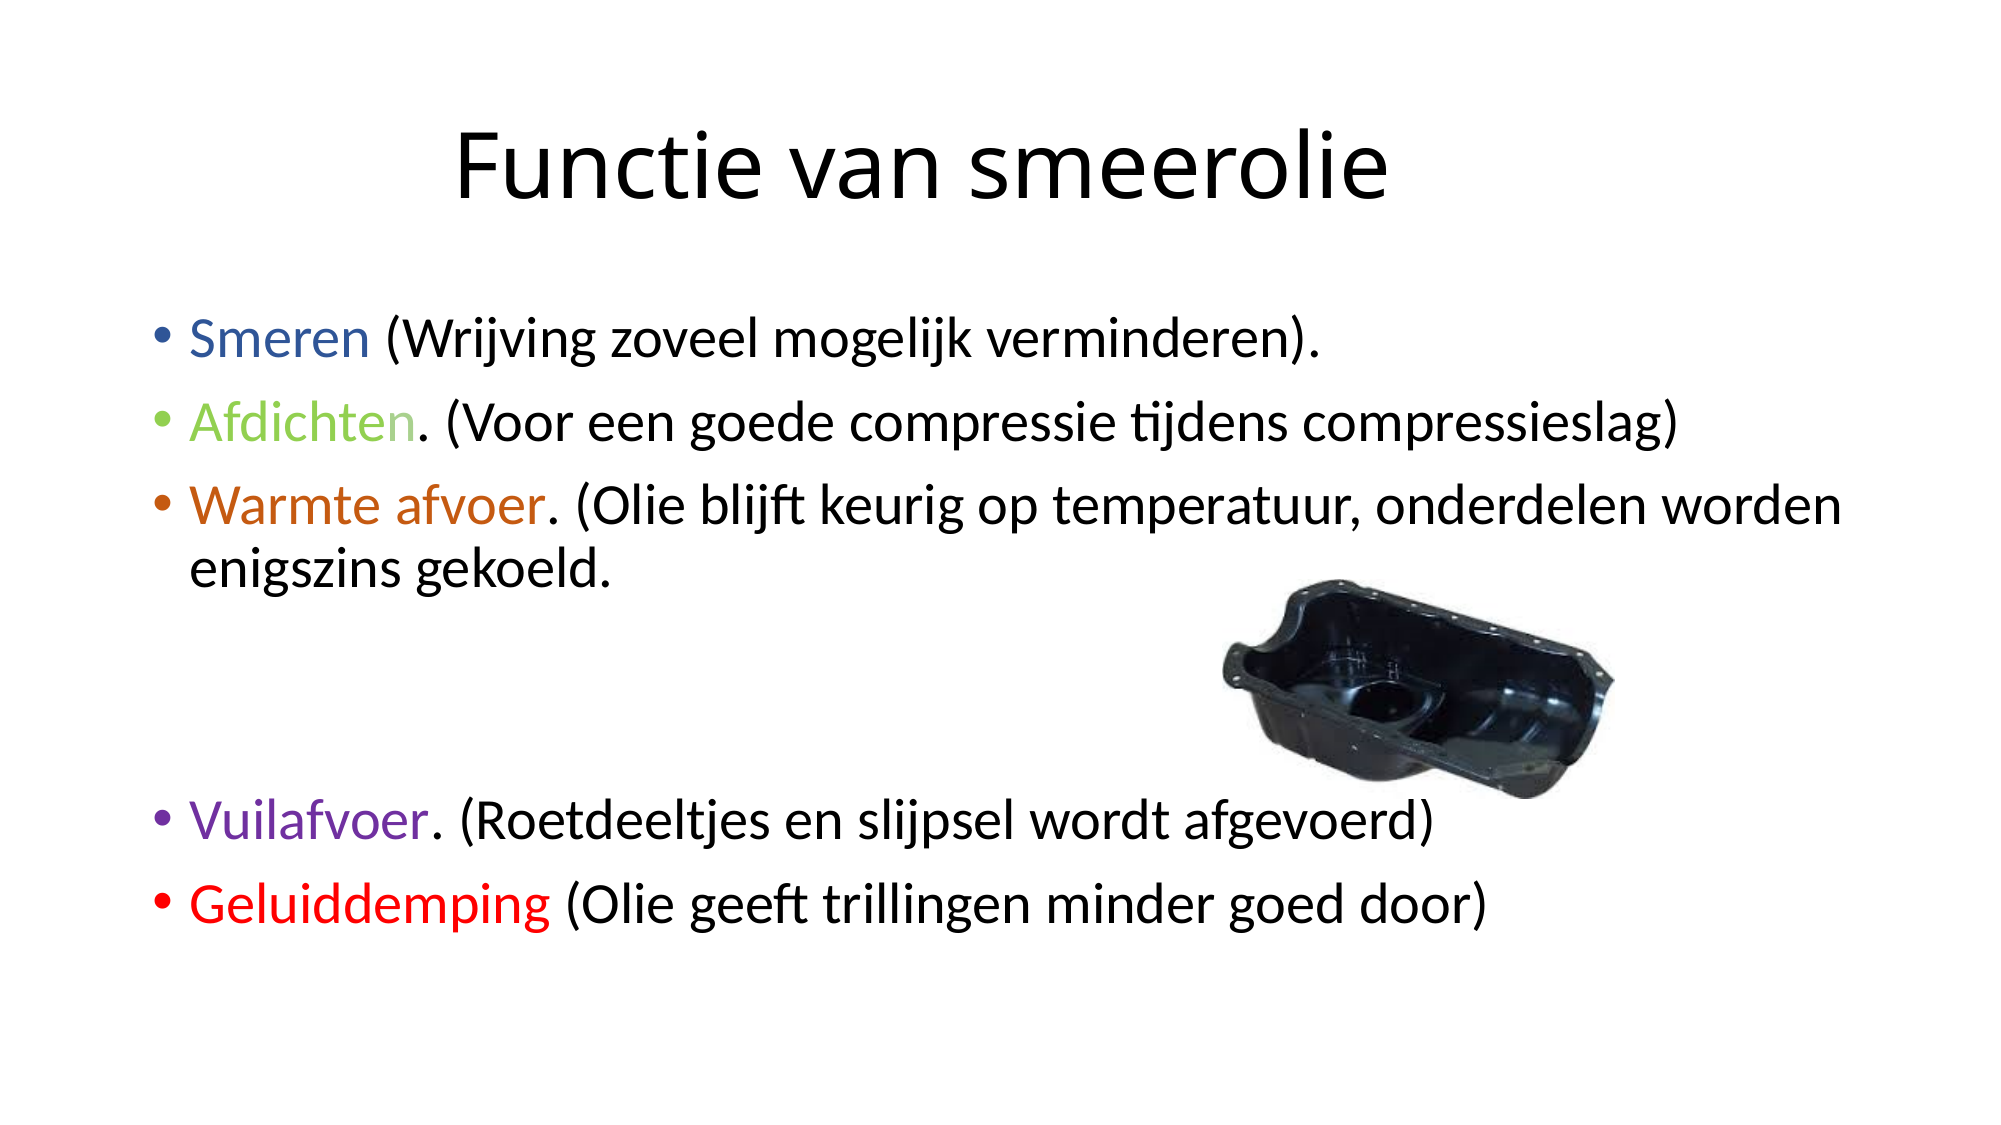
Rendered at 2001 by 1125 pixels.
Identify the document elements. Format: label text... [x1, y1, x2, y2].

list Smeren (Wrijving zoveel mogelijk verminderen). Afdichten. (Voor een goede compressie tijdens compressieslag) Warmte afvoer. (Olie blijft keurig op temperatuur, onderdelen worden enigszins gekoeld. Vuilafvoer. (Roetdeeltjes en slijpsel wordt afgevoerd) Geluiddemping (Olie geeft trillingen minder goed door) [137, 299, 1863, 1014]
title Functie van smeerolie [137, 59, 1863, 278]
picture [1222, 579, 1615, 799]
